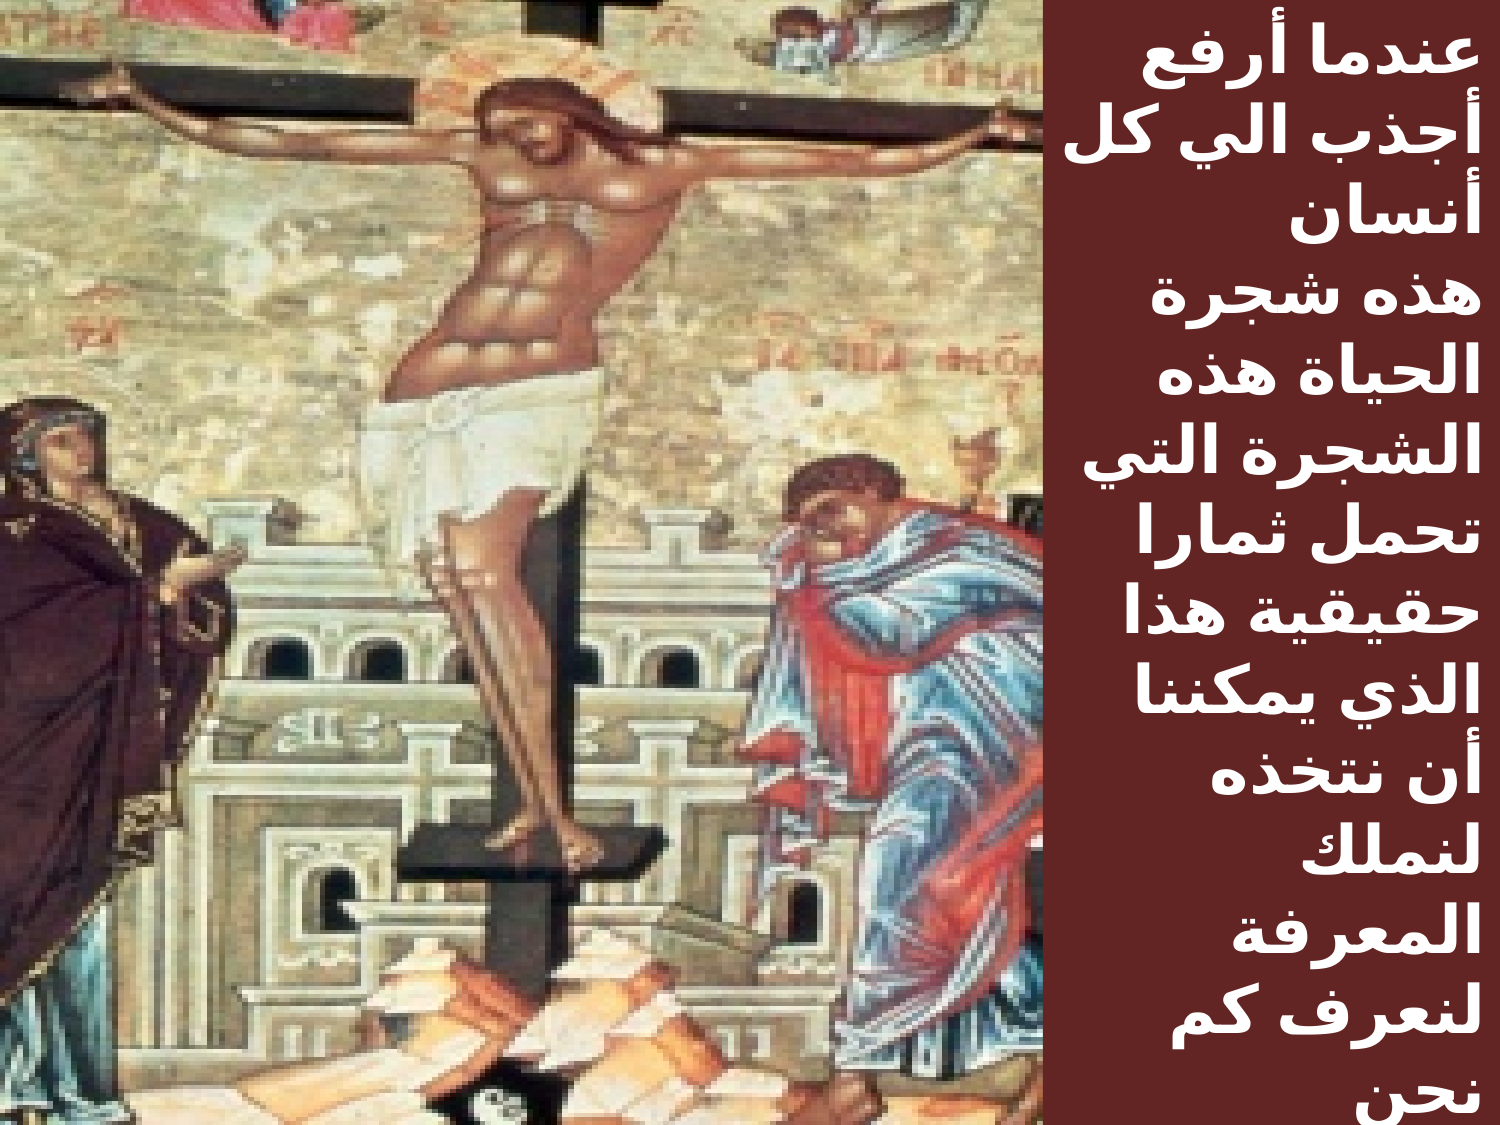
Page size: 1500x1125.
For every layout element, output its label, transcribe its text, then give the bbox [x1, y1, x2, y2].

picture [0, 0, 1044, 1125]
text_box عندما أرفع أجذب الي كل أنسان هذه شجرة الحياة هذه الشجرة التي تحمل ثمارا حقيقية هذا الذي يمكننا أن نتخذه لنملك المعرفة لنعرف كم نحن محبوبون يسوع يمد يديه على الصليب يحمل بداخله كل الأنسانية يحملنا يجذبنا الى الآب [1045, 0, 1500, 1125]
